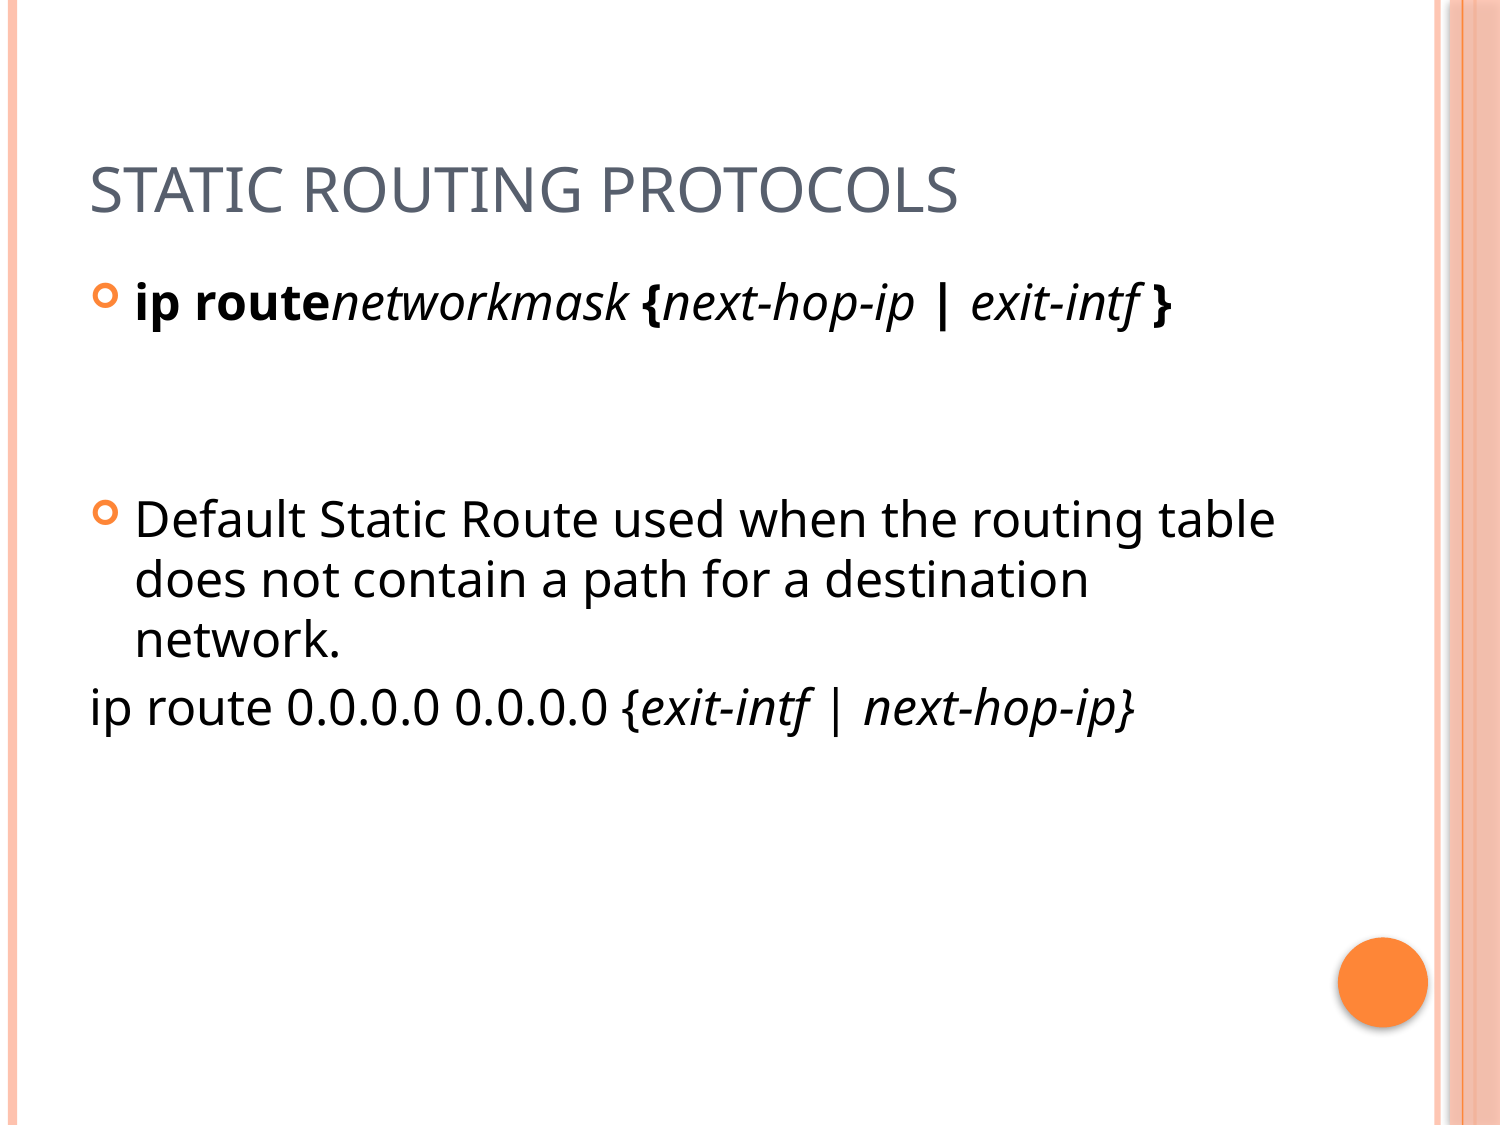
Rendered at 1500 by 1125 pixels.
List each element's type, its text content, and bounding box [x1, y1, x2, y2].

list ip routenetworkmask {next-hop-ip | exit-intf } Default Static Route used when the routing table does not contain a path for a destination network. ip route 0.0.0.0 0.0.0.0 {exit-intf | next-hop-ip} [75, 262, 1300, 1062]
title Static Routing Protocols [75, 45, 1300, 233]
